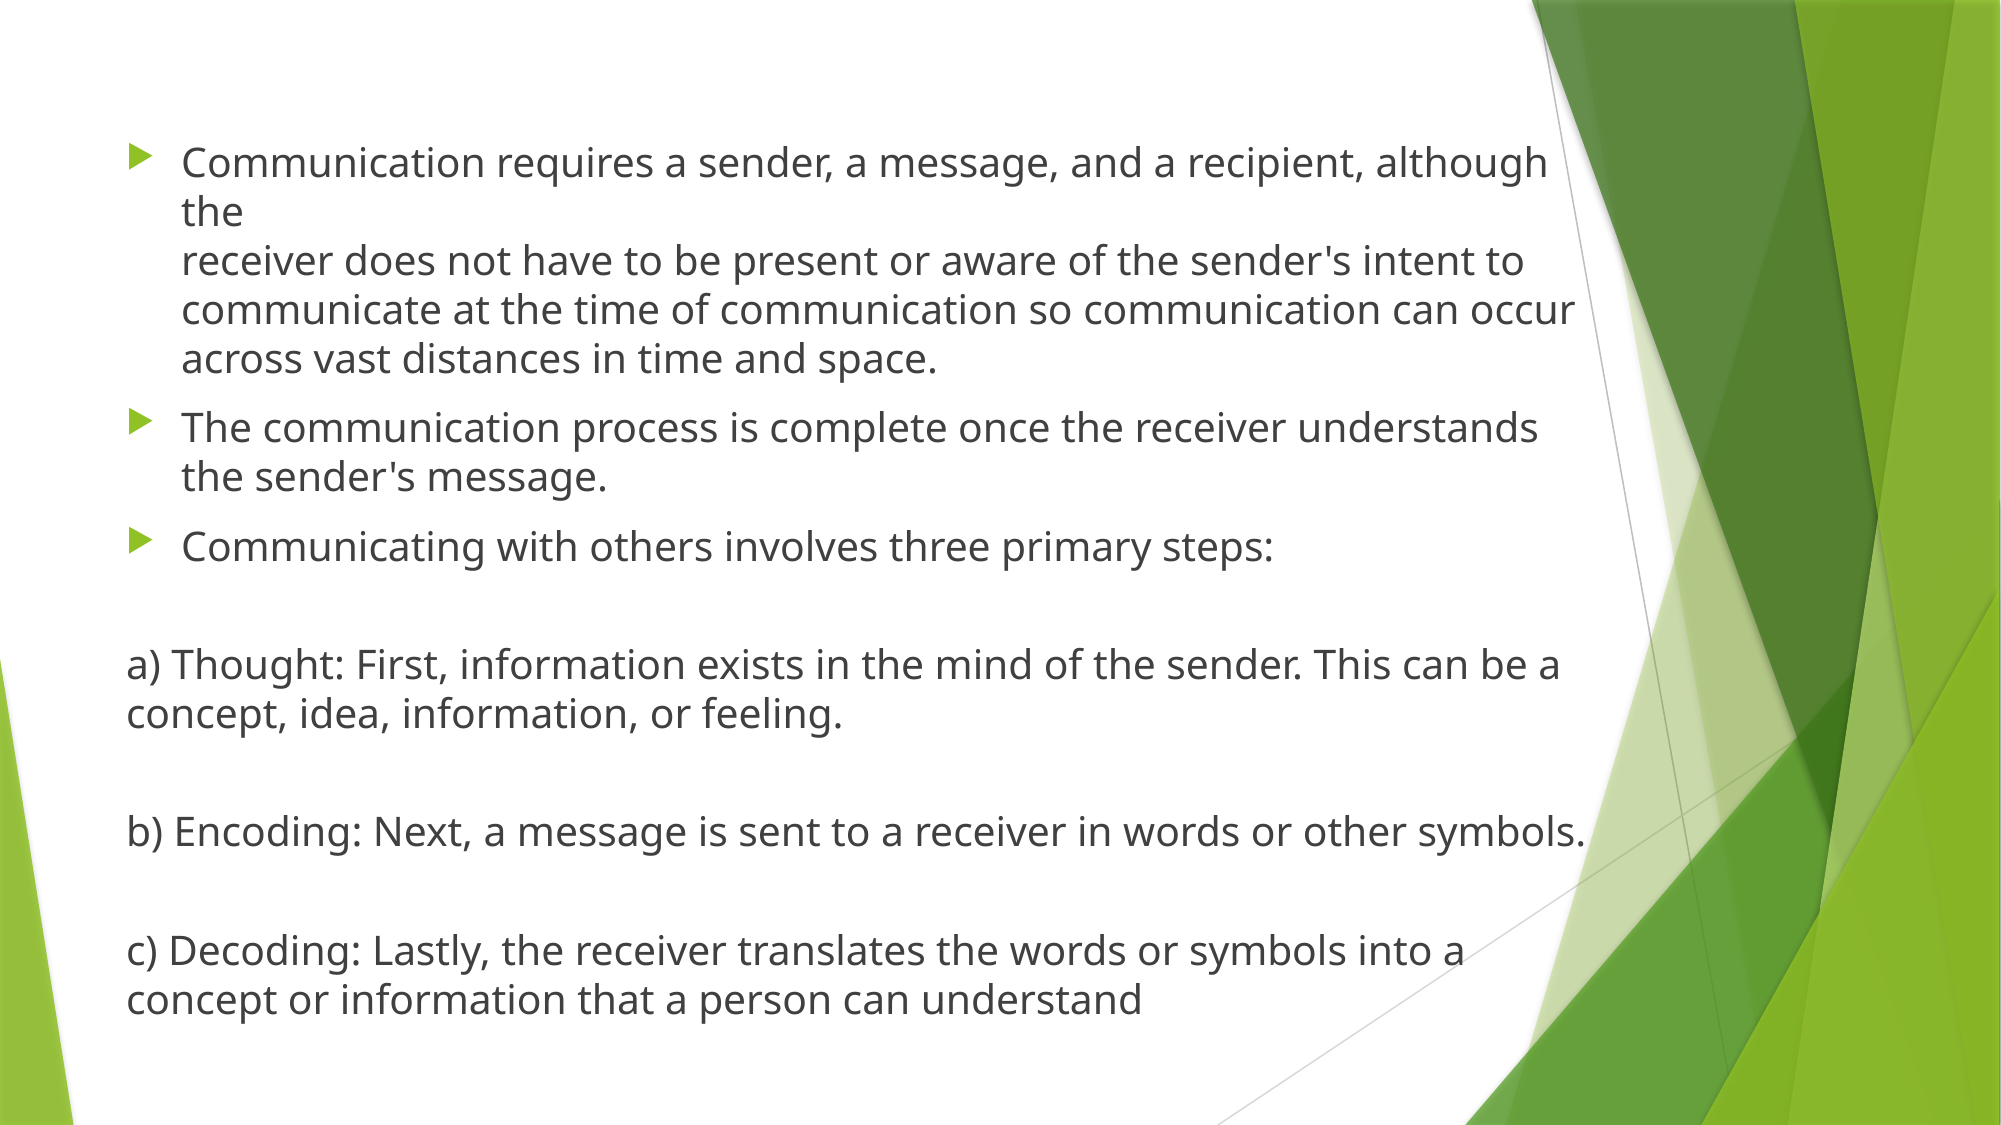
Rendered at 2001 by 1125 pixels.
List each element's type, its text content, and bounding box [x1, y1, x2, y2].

list Communication requires a sender, a message, and a recipient, although the receiver does not have to be present or aware of the sender's intent to communicate at the time of communication so communication can occur across vast distances in time and space. The communication process is complete once the receiver understands the sender's message. Communicating with others involves three primary steps: a) Thought: First, information exists in the mind of the sender. This can be a concept, idea, information, or feeling. b) Encoding: Next, a message is sent to a receiver in words or other symbols. c) Decoding: Lastly, the receiver translates the words or symbols into a concept or information that a person can understand [111, 128, 1618, 1100]
